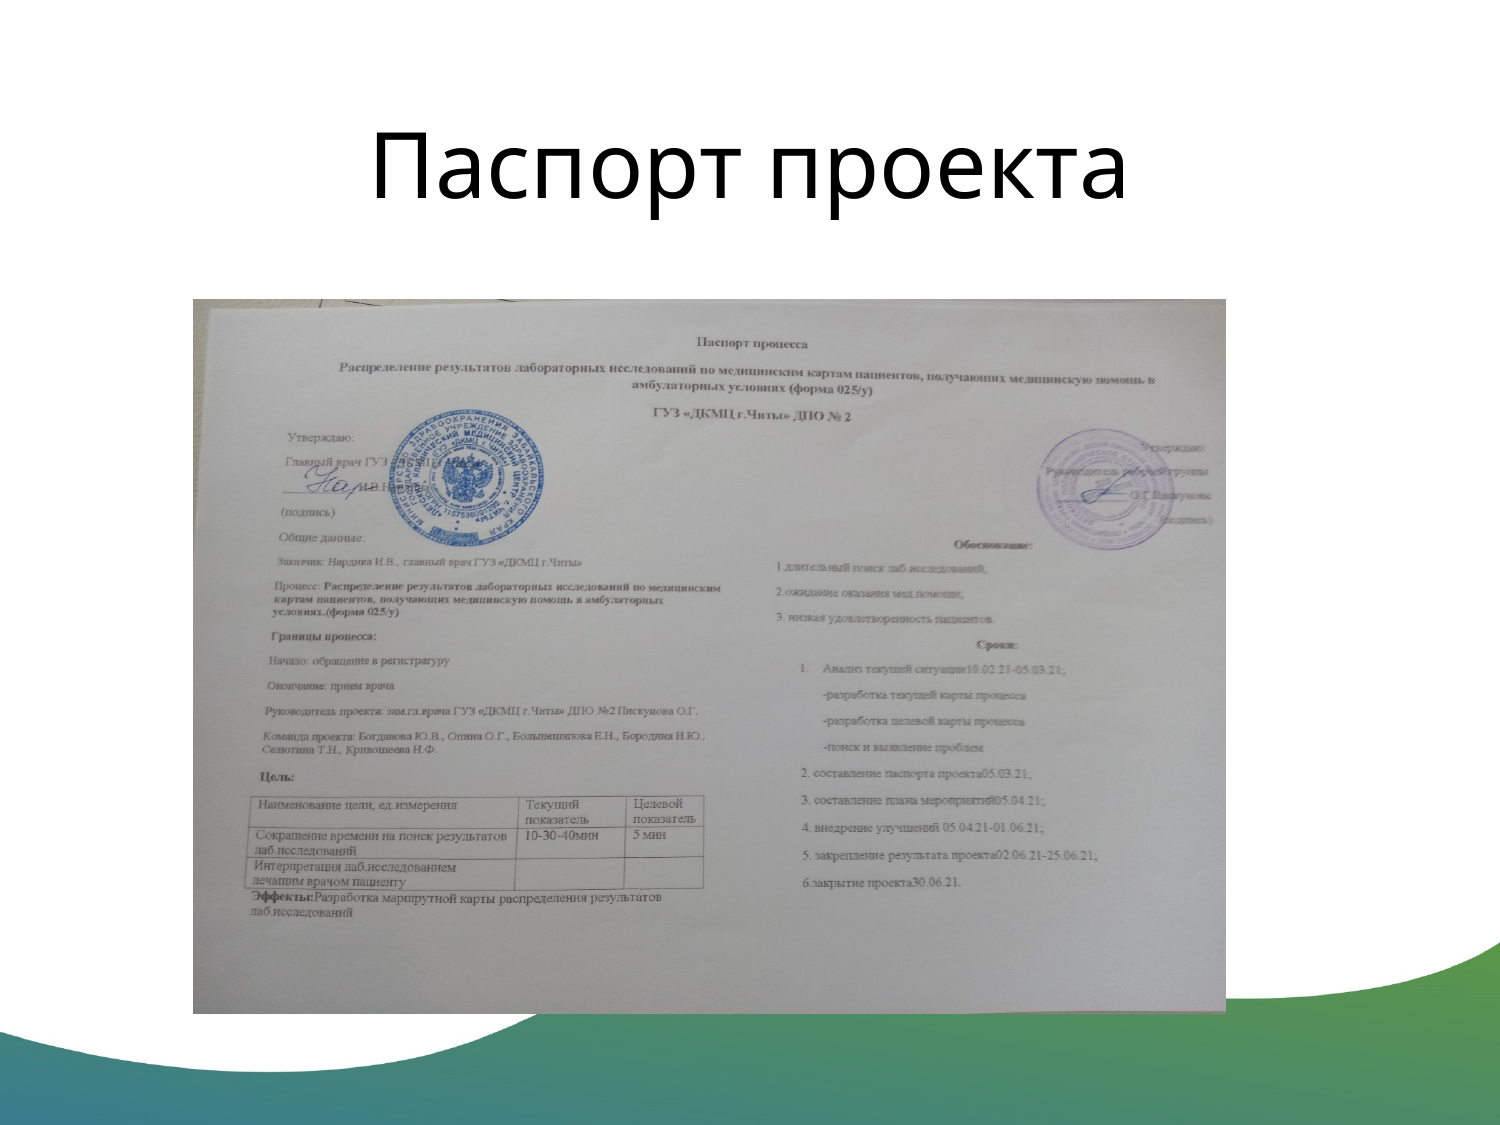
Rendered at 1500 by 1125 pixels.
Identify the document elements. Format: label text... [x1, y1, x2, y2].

title Паспорт проекта [103, 59, 1397, 278]
picture [0, 0, 1500, 1125]
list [193, 299, 1226, 1014]
